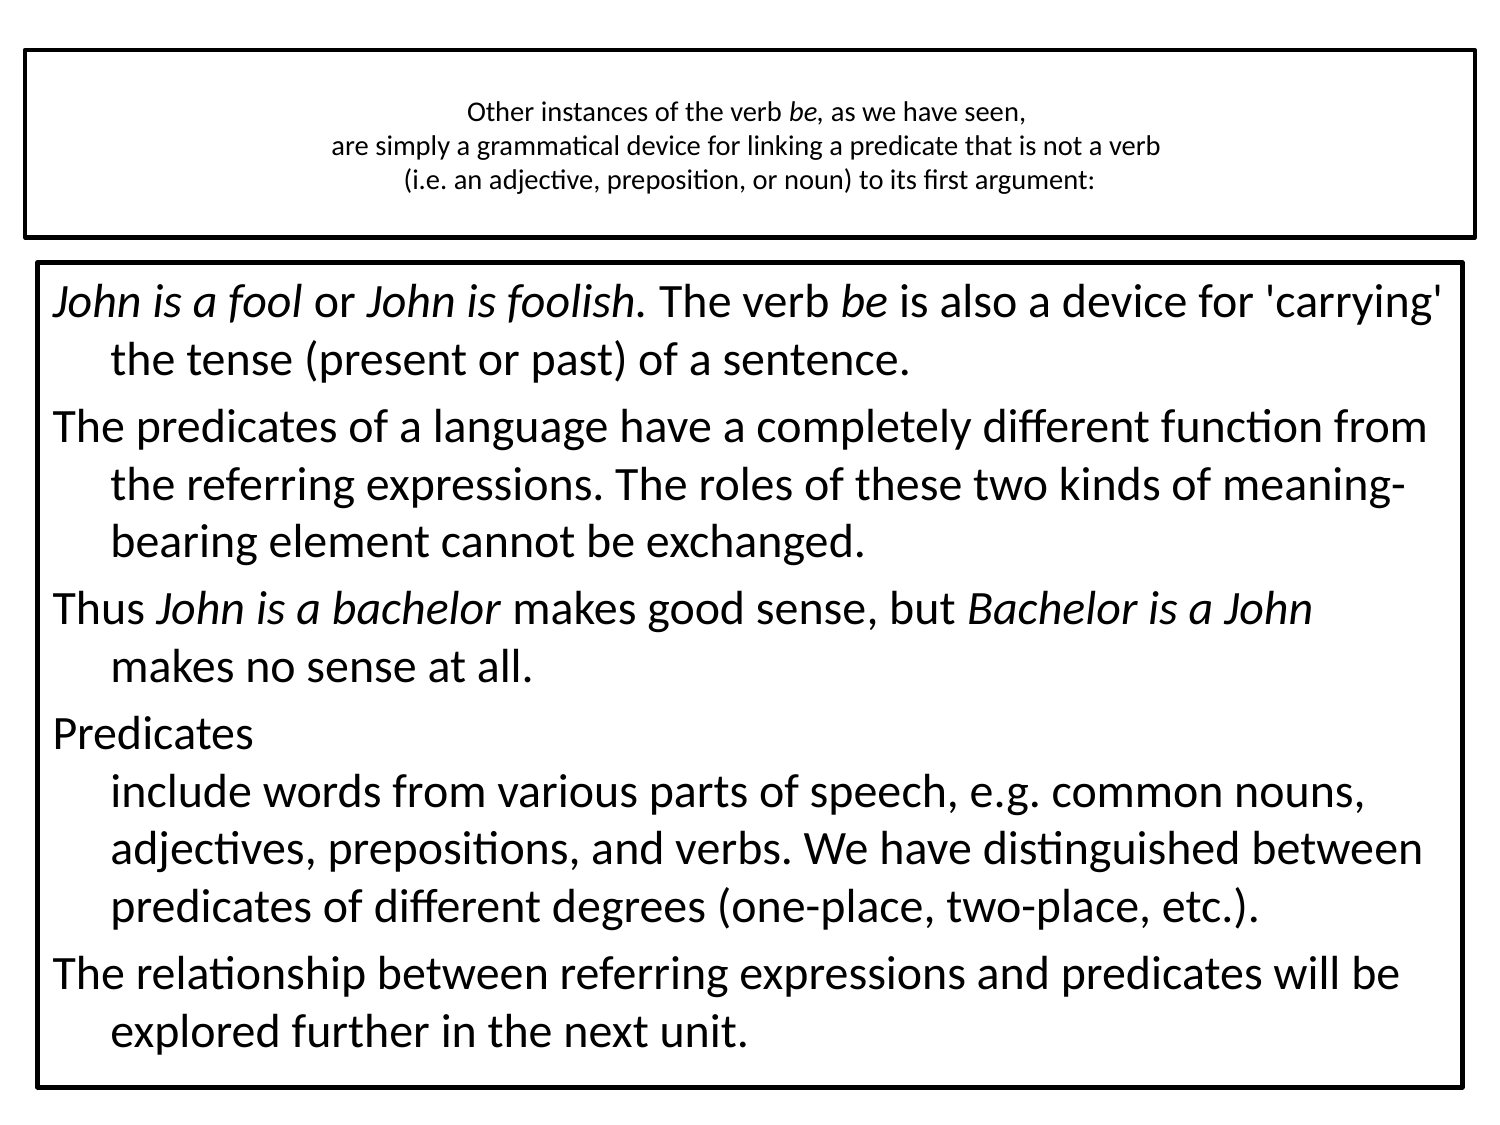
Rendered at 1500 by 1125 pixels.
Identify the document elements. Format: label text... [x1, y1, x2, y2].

list John is a fool or John is foolish. The verb be is also a device for 'carrying' the tense (present or past) of a sentence. The predicates of a language have a completely different function from the referring expressions. The roles of these two kinds of meaning- bearing element cannot be exchanged. Thus John is a bachelor makes good sense, but Bachelor is a John makes no sense at all. Predicates include words from various parts of speech, e.g. common nouns, adjectives, prepositions, and verbs. We have distinguished between predicates of different degrees (one-place, two-place, etc.). The relationship between referring expressions and predicates will be explored further in the next unit. [35, 260, 1465, 1090]
text_box [37, 77, 1500, 258]
title Other instances of the verb be, as we have seen, are simply a grammatical device for linking a predicate that is not a verb (i.e. an adjective, preposition, or noun) to its first argument: [23, 48, 1477, 240]
